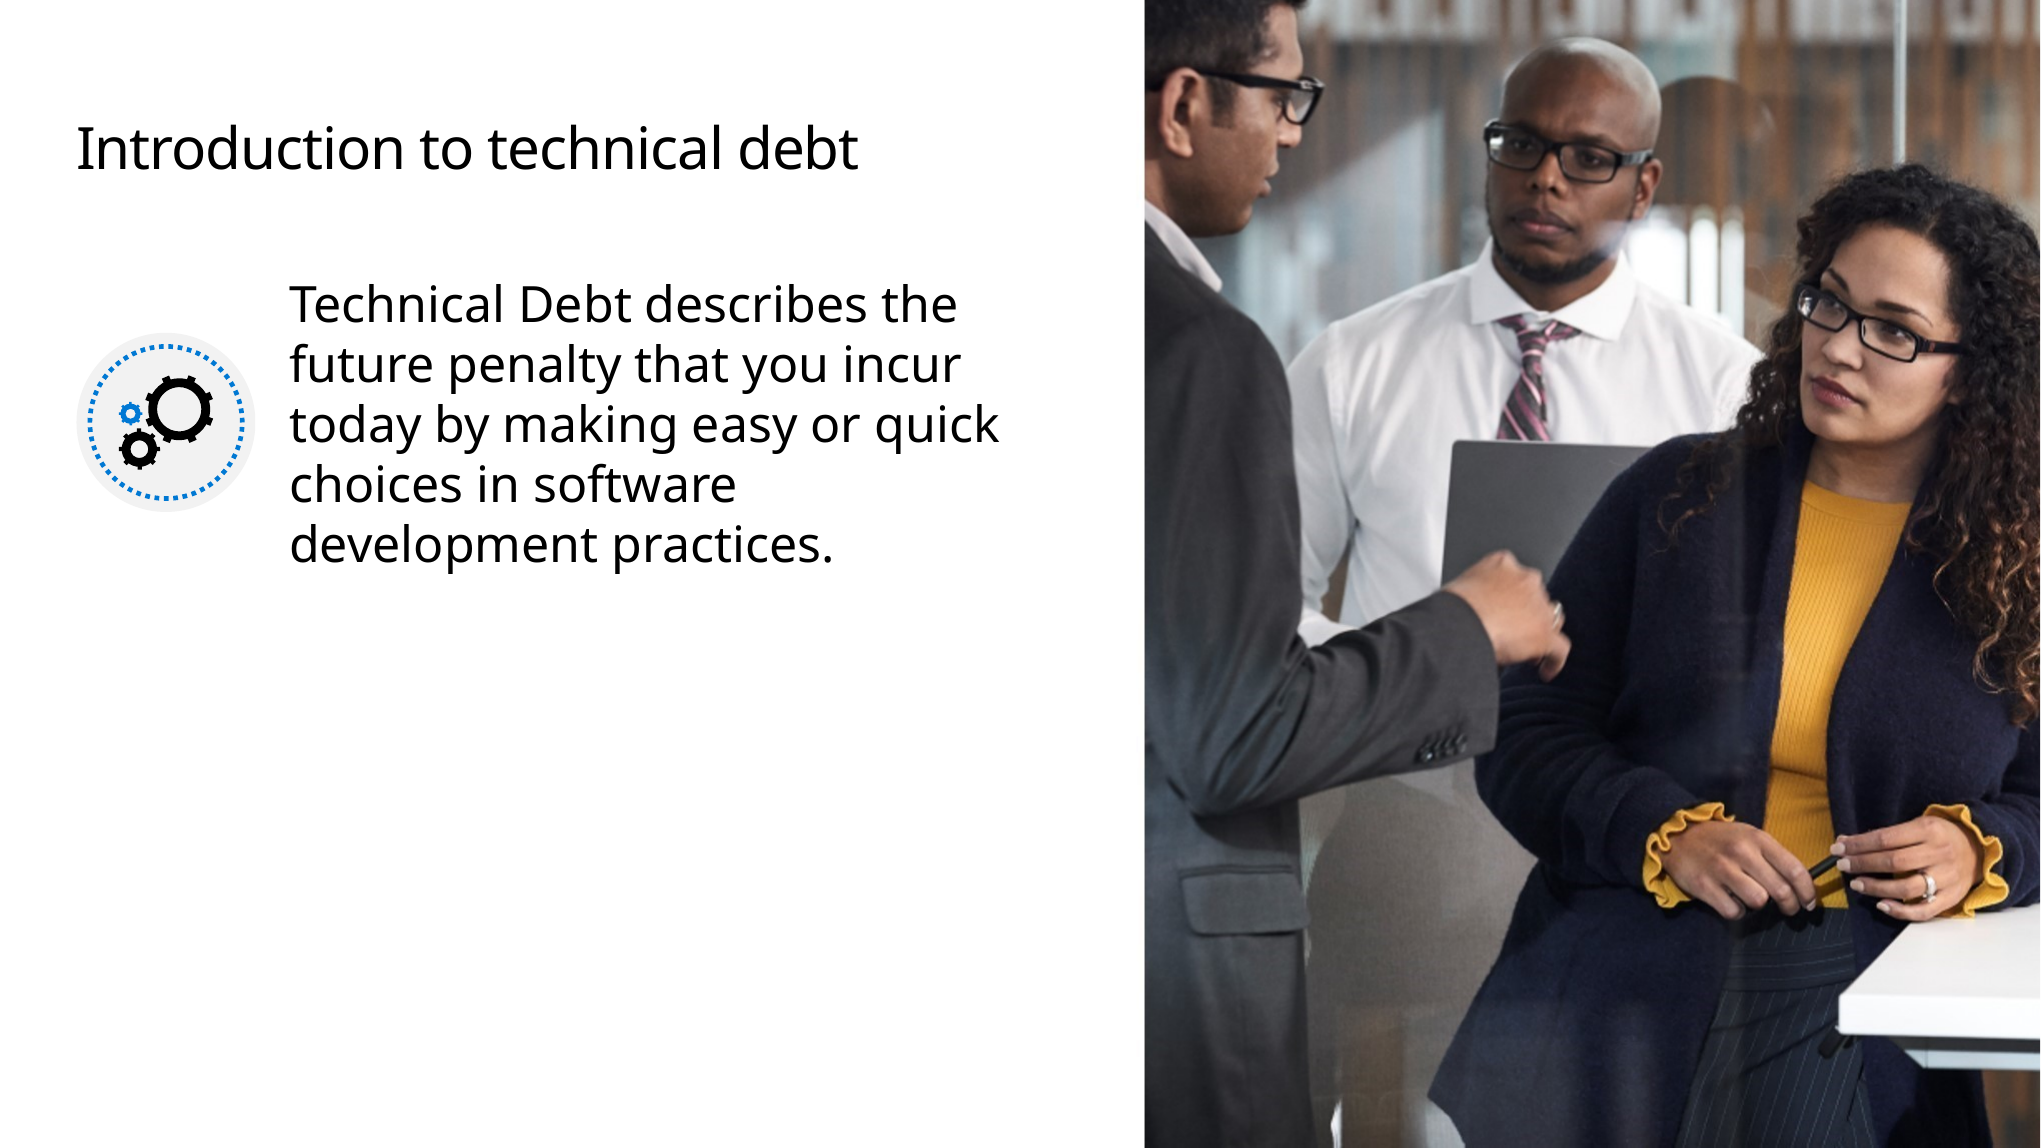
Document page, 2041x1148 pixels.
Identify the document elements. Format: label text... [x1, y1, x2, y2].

text_box Technical Debt describes the future penalty that you incur today by making easy or quick choices in software development practices. [288, 271, 1001, 573]
title Introduction to technical debt [76, 103, 1103, 176]
picture [0, 0, 2041, 1148]
